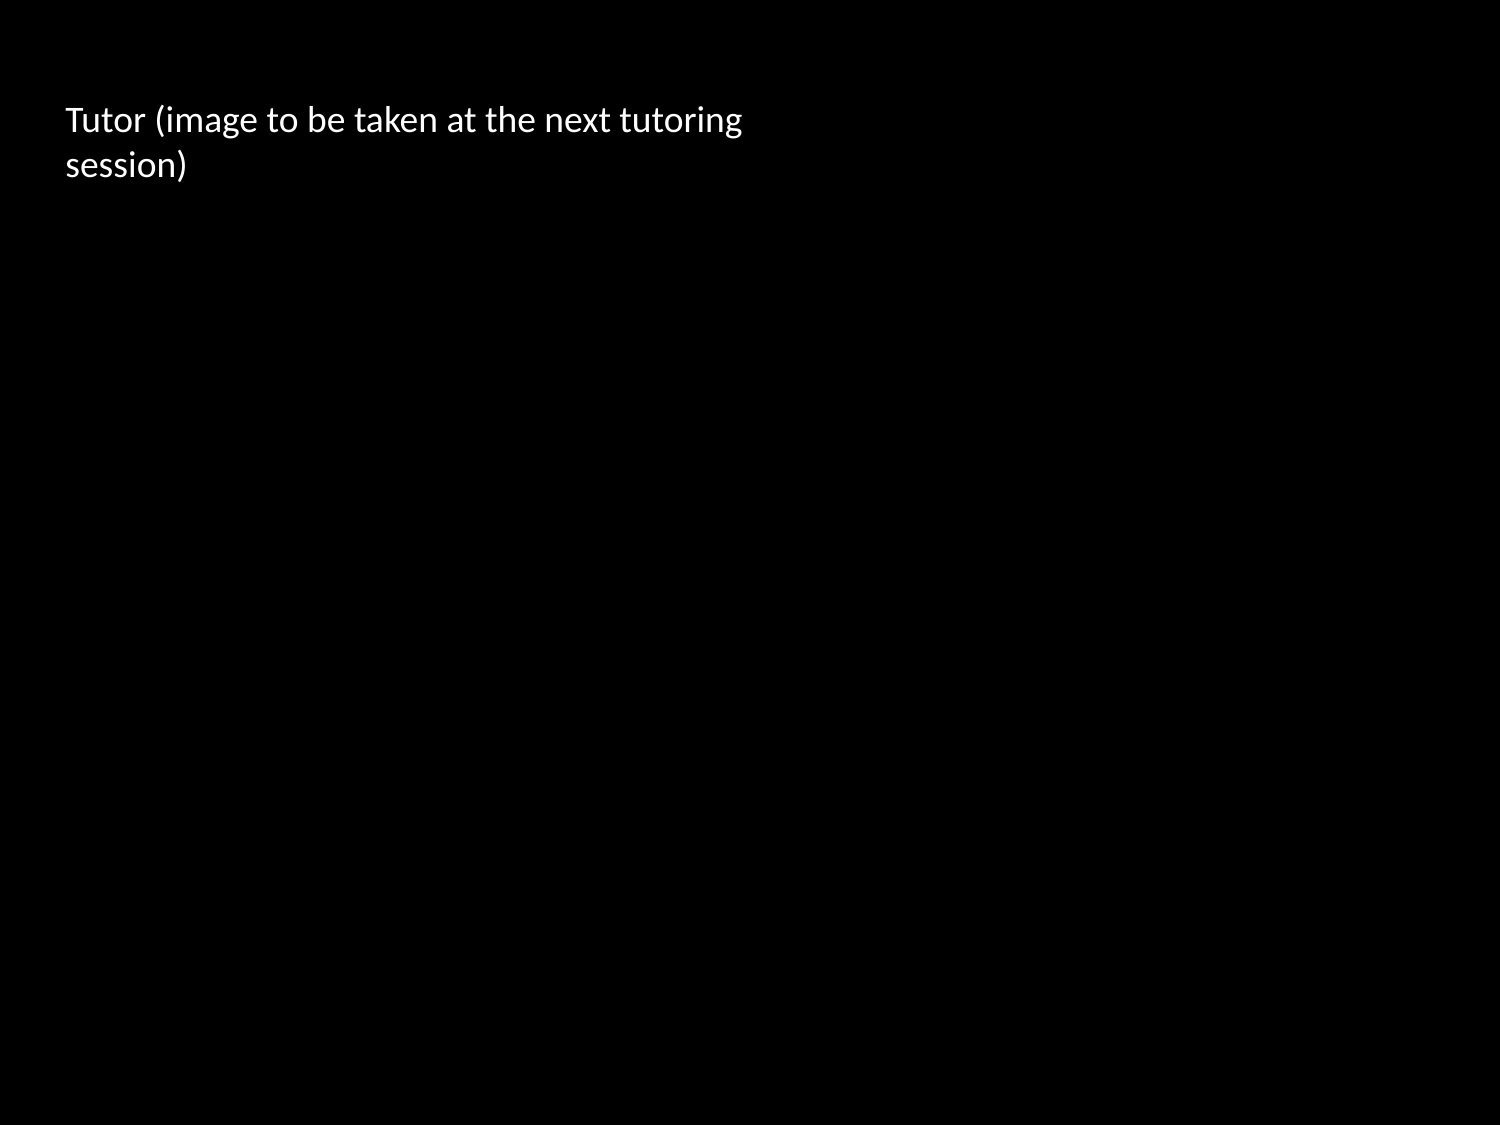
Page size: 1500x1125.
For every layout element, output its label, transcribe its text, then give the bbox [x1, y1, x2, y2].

text_box Tutor (image to be taken at the next tutoring session) [50, 87, 831, 193]
